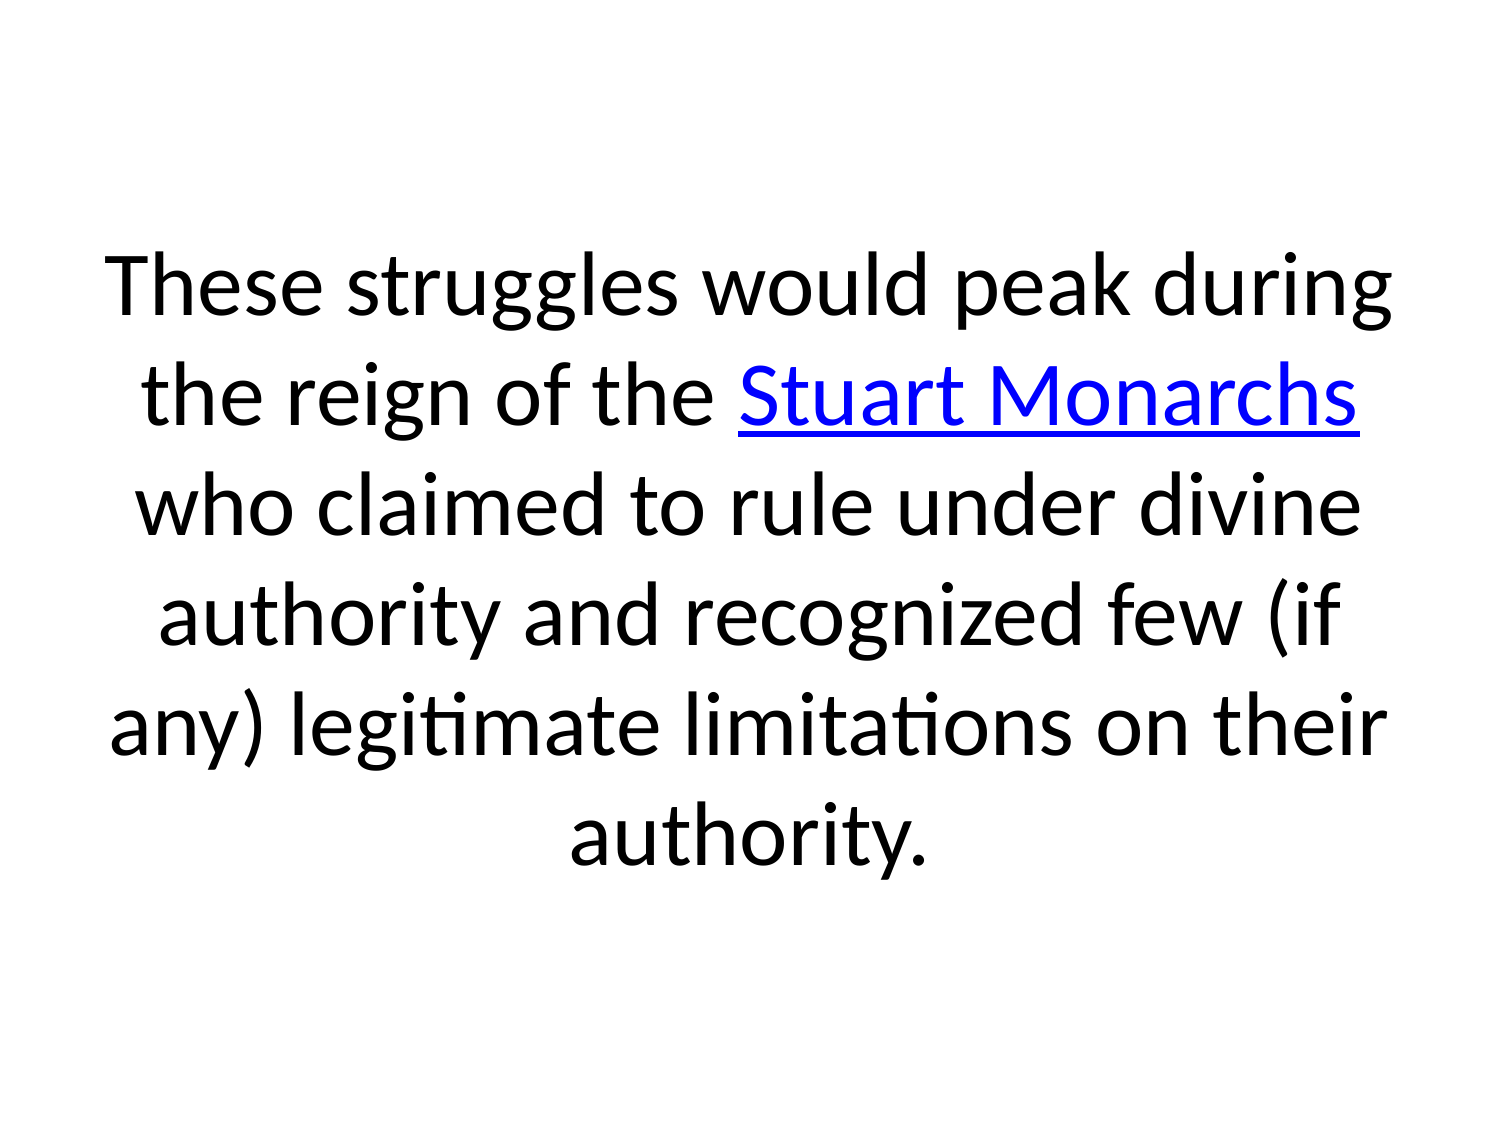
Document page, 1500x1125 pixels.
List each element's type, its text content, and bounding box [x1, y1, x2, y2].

title These struggles would peak during the reign of the Stuart Monarchs who claimed to rule under divine authority and recognized few (if any) legitimate limitations on their authority. [74, 44, 1426, 1063]
